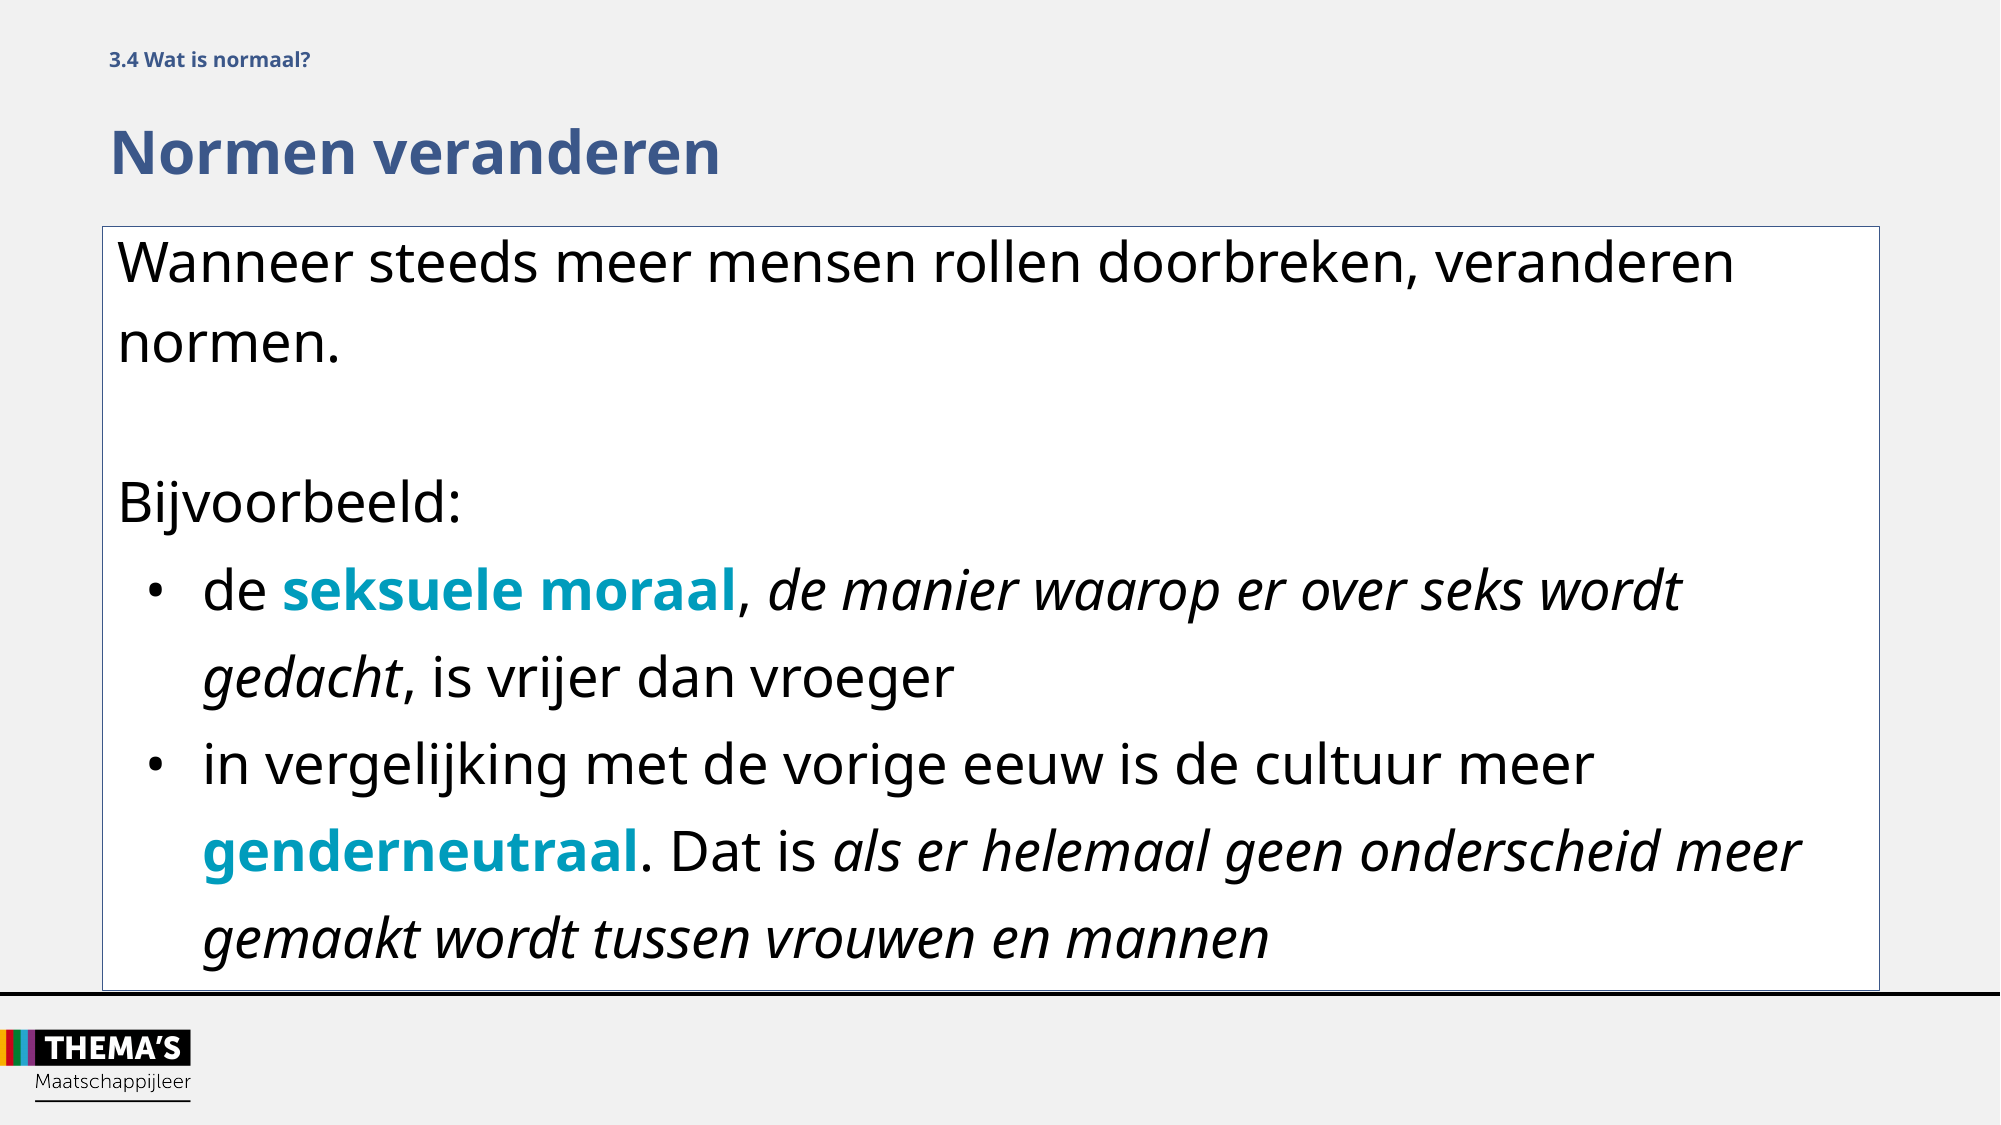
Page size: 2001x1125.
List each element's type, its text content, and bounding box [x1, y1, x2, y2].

list 3.4 Wat is normaal? [94, 33, 941, 88]
list Wanneer steeds meer mensen rollen doorbreken, veranderen normen. Bijvoorbeeld: • de seksuele moraal, de manier waarop er over seks wordt gedacht, is vrijer dan vroeger • in vergelijking met de vorige eeuw is de cultuur meer genderneutraal. Dat is als er helemaal geen onderscheid meer gemaakt wordt tussen vrouwen en mannen [102, 226, 1880, 991]
list Normen veranderen [94, 114, 1879, 205]
picture [0, 993, 203, 1125]
